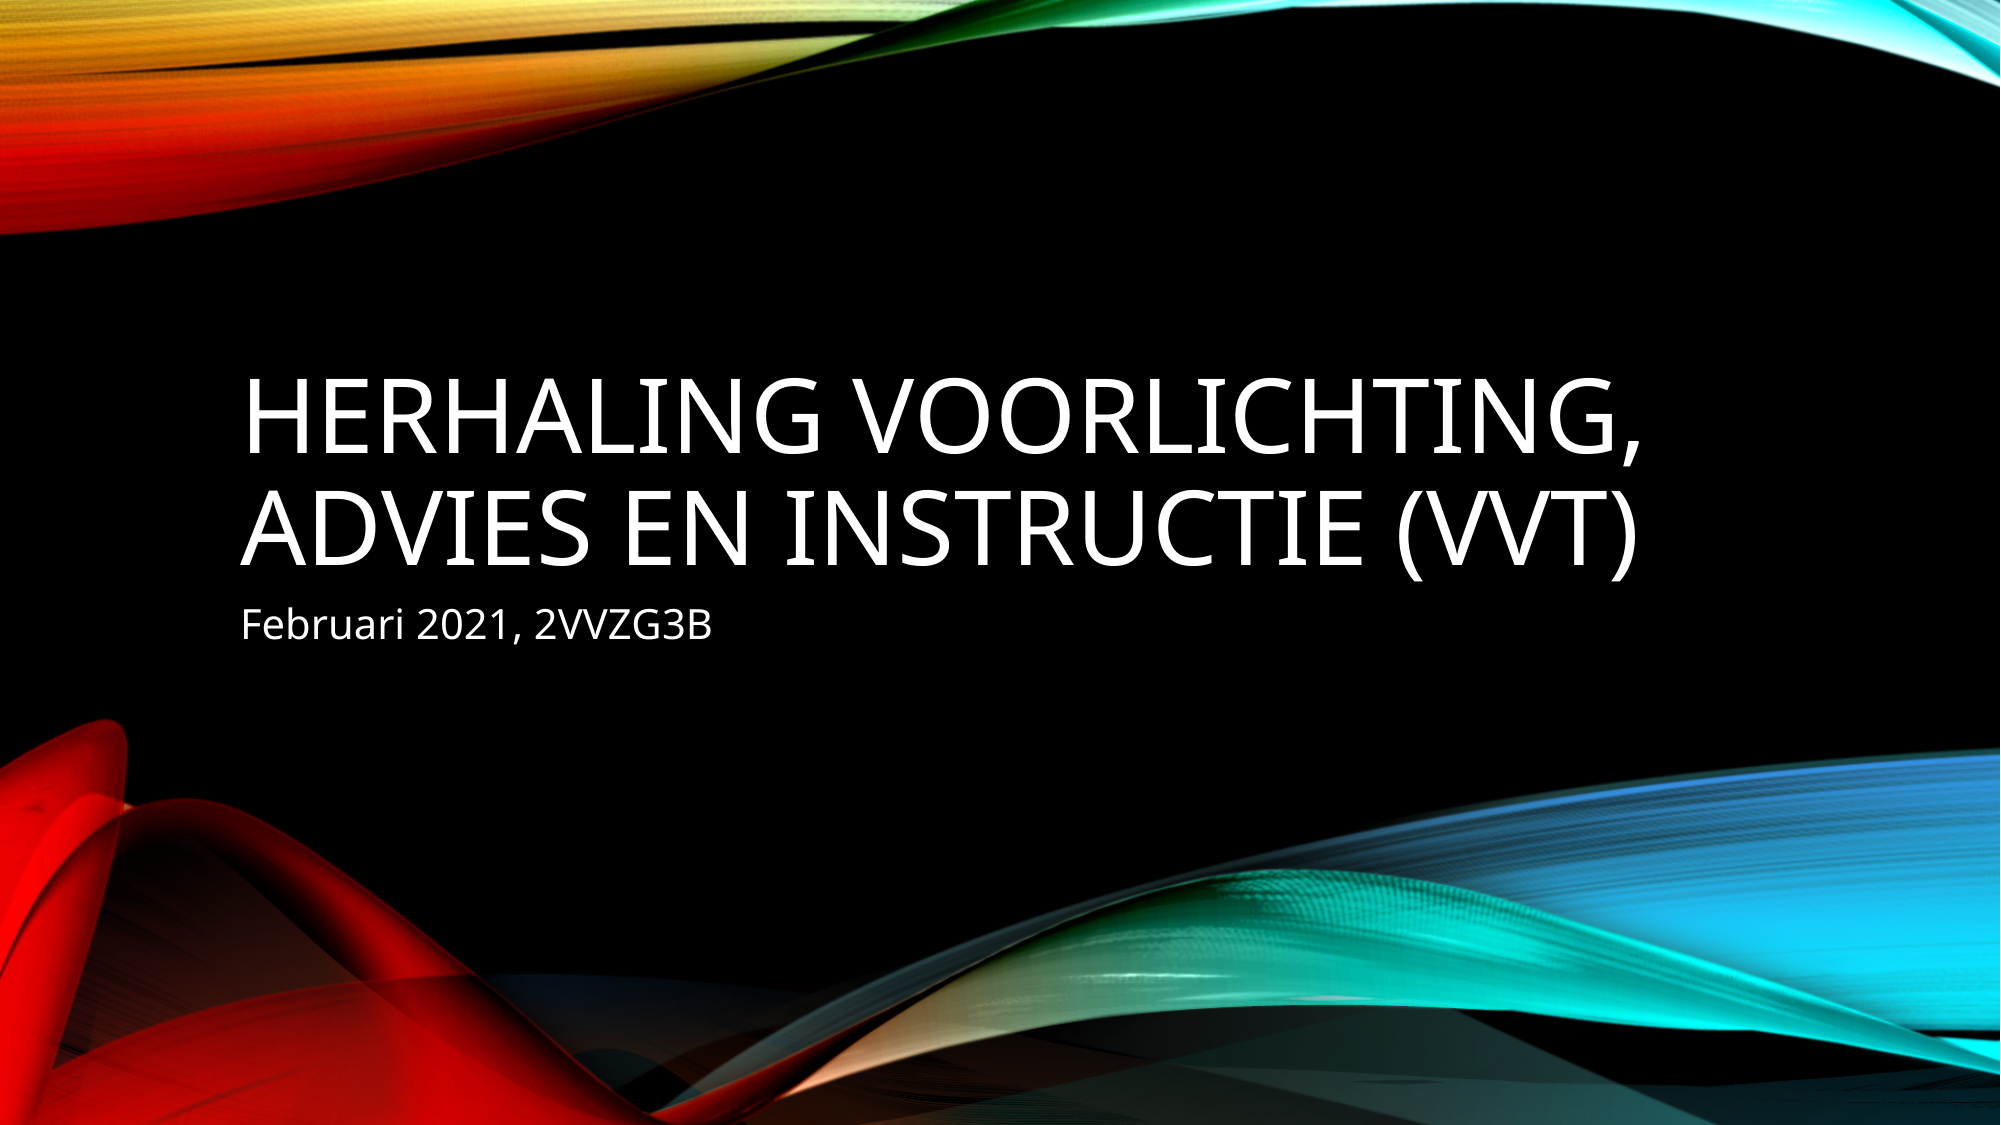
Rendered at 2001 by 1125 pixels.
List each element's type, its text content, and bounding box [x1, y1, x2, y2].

subtitle Februari 2021, 2VVZG3B [225, 595, 1775, 709]
picture [0, 0, 2000, 237]
picture [0, 717, 2000, 1125]
title Herhaling voorlichting, advies en instructie (VVT) [225, 295, 1775, 595]
